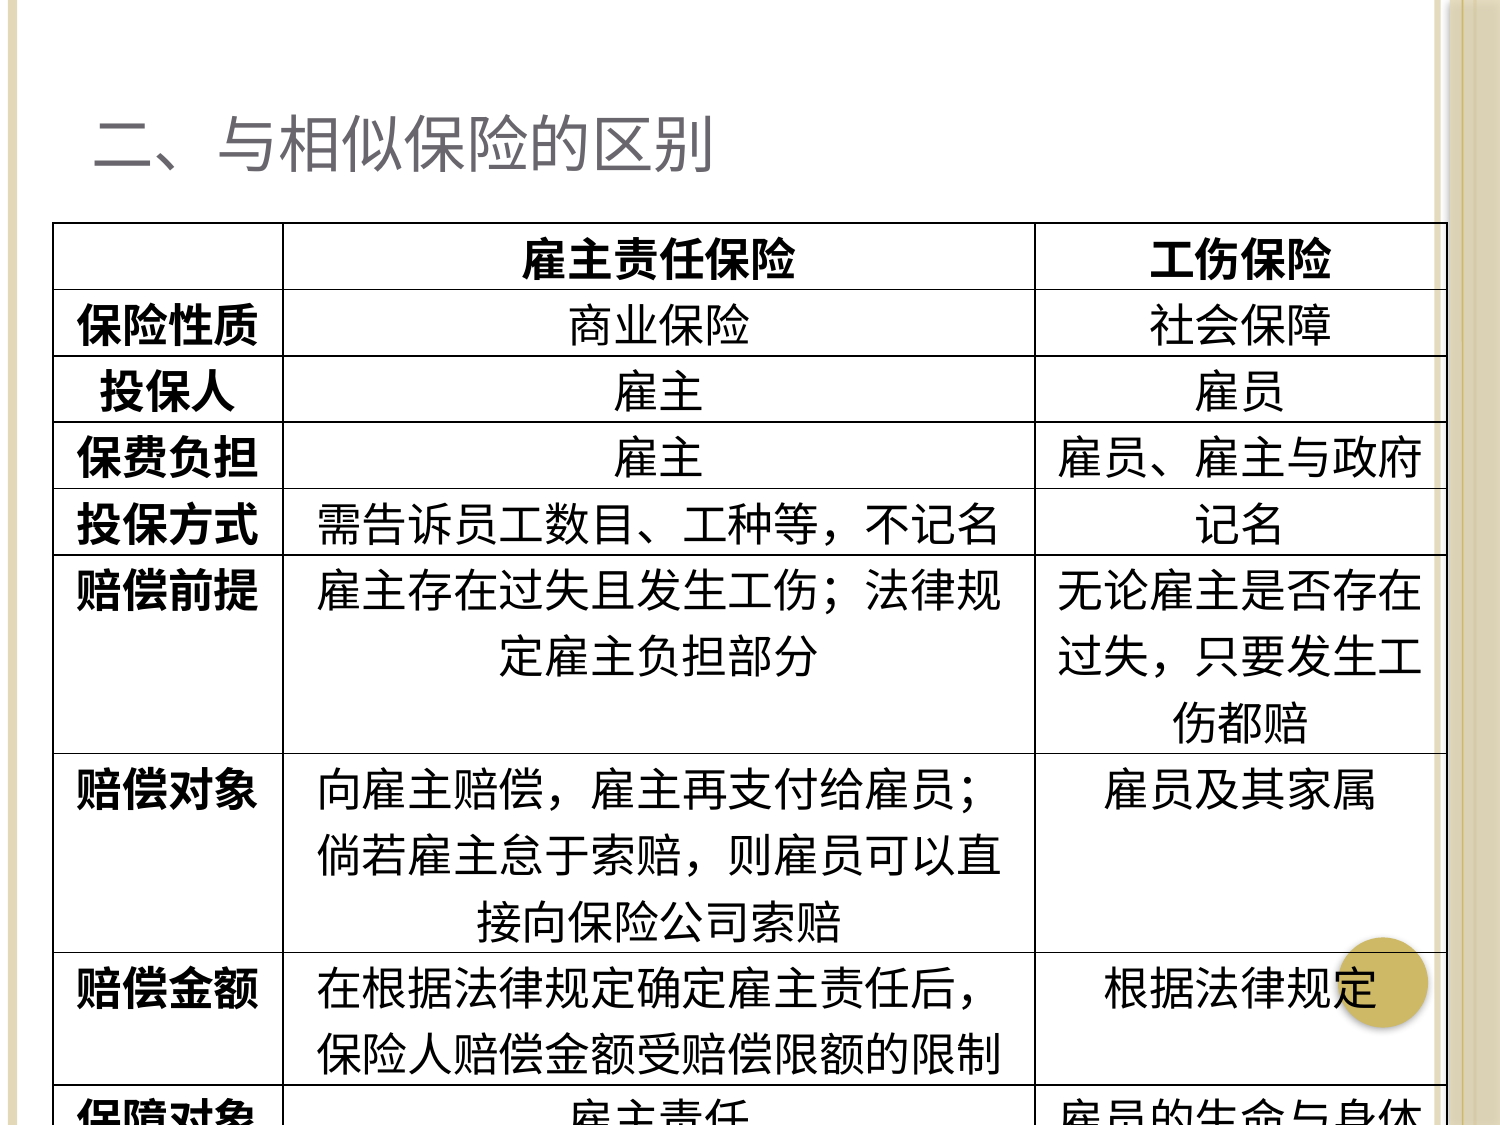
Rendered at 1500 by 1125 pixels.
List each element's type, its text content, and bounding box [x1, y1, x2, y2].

table_cell 赔偿金额 [54, 953, 282, 1084]
title 二、与相似保险的区别 [76, 0, 1302, 188]
table_cell 雇主 [284, 423, 1034, 488]
table_cell 雇主存在过失且发生工伤；法律规定雇主负担部分 [284, 556, 1034, 753]
table_header 工伤保险 [1036, 224, 1446, 289]
table_cell 社会保障 [1036, 290, 1446, 355]
table_cell 无论雇主是否存在过失，只要发生工伤都赔 [1036, 556, 1446, 753]
table_cell 商业保险 [284, 290, 1034, 355]
table_cell 雇主 [284, 357, 1034, 421]
table_cell 雇员 [1036, 357, 1446, 421]
table_cell 雇主责任 [284, 1086, 1034, 1125]
table_cell 雇员及其家属 [1036, 754, 1446, 952]
table_header 雇主责任保险 [284, 224, 1034, 289]
table_cell 记名 [1036, 489, 1446, 554]
table_cell 根据法律规定 [1036, 953, 1446, 1084]
table_cell 保障对象 [54, 1086, 282, 1125]
table_cell 在根据法律规定确定雇主责任后，保险人赔偿金额受赔偿限额的限制 [284, 953, 1034, 1084]
table_header [54, 224, 282, 289]
table_cell 赔偿前提 [54, 556, 282, 753]
table_cell 保费负担 [54, 423, 282, 488]
table_cell 赔偿对象 [54, 754, 282, 952]
table_cell 需告诉员工数目、工种等，不记名 [284, 489, 1034, 554]
table_cell 投保方式 [54, 489, 282, 554]
table_cell 雇员、雇主与政府 [1036, 423, 1446, 488]
table_cell 保险性质 [54, 290, 282, 355]
table_cell 向雇主赔偿，雇主再支付给雇员；倘若雇主怠于索赔，则雇员可以直接向保险公司索赔 [284, 754, 1034, 952]
table_cell 雇员的生命与身体 [1036, 1086, 1446, 1125]
table_cell 投保人 [54, 357, 282, 421]
